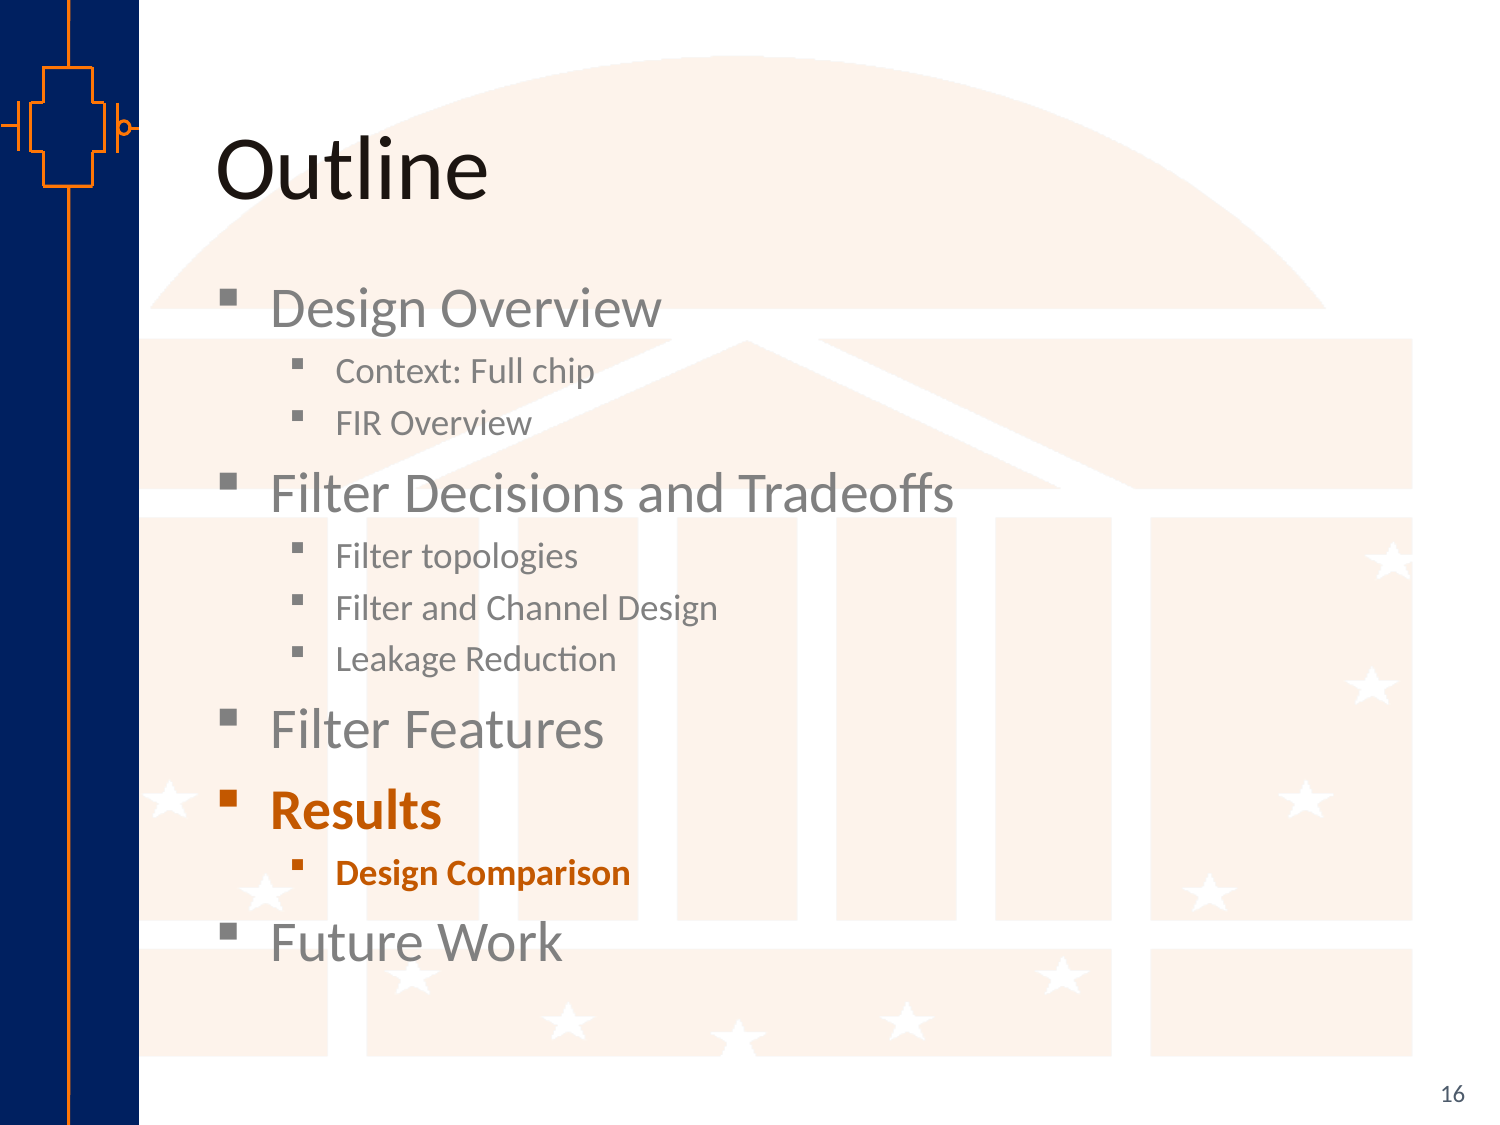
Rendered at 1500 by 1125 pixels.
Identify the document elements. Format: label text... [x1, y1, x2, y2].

list Design Overview Context: Full chip FIR Overview Filter Decisions and Tradeoffs Filter topologies Filter and Channel Design Leakage Reduction Filter Features Results Design Comparison Future Work [200, 262, 1425, 988]
title Outline [200, 37, 1388, 225]
slide_number 16 [1425, 1062, 1488, 1123]
